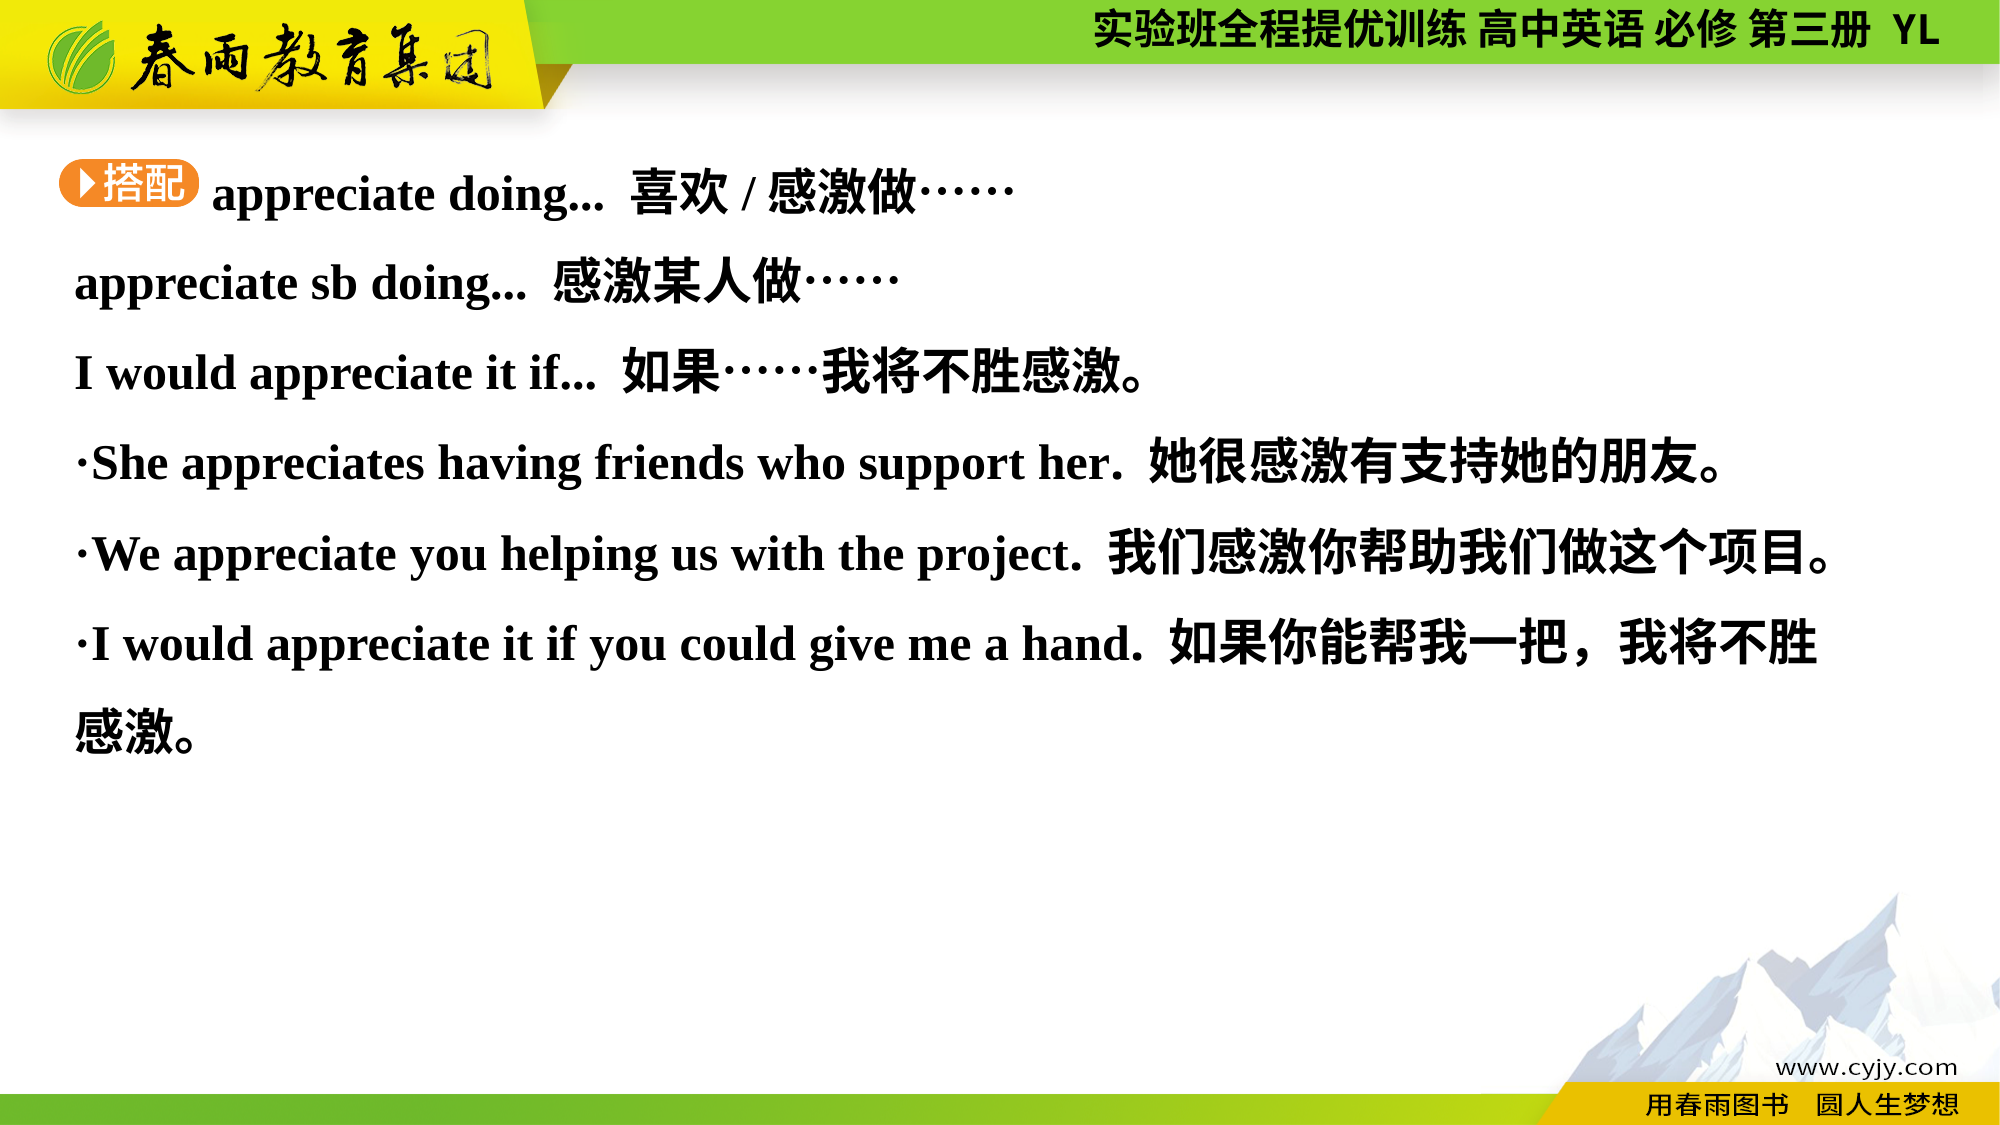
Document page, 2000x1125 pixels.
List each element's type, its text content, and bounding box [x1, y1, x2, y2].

list appreciate doing... 喜欢/感激做…… appreciate sb doing... 感激某人做…… I would appreciate it if... 如果……我将不胜感激。 ·She appreciates having friends who support her. 她很感激有支持她的朋友。 ·We appreciate you helping us with the project. 我们感激你帮助我们做这个项目。 ·I would appreciate it if you could give me a hand. 如果你能帮我一把，我将不胜 感激。 [59, 122, 1944, 774]
picture [0, 0, 2000, 1125]
